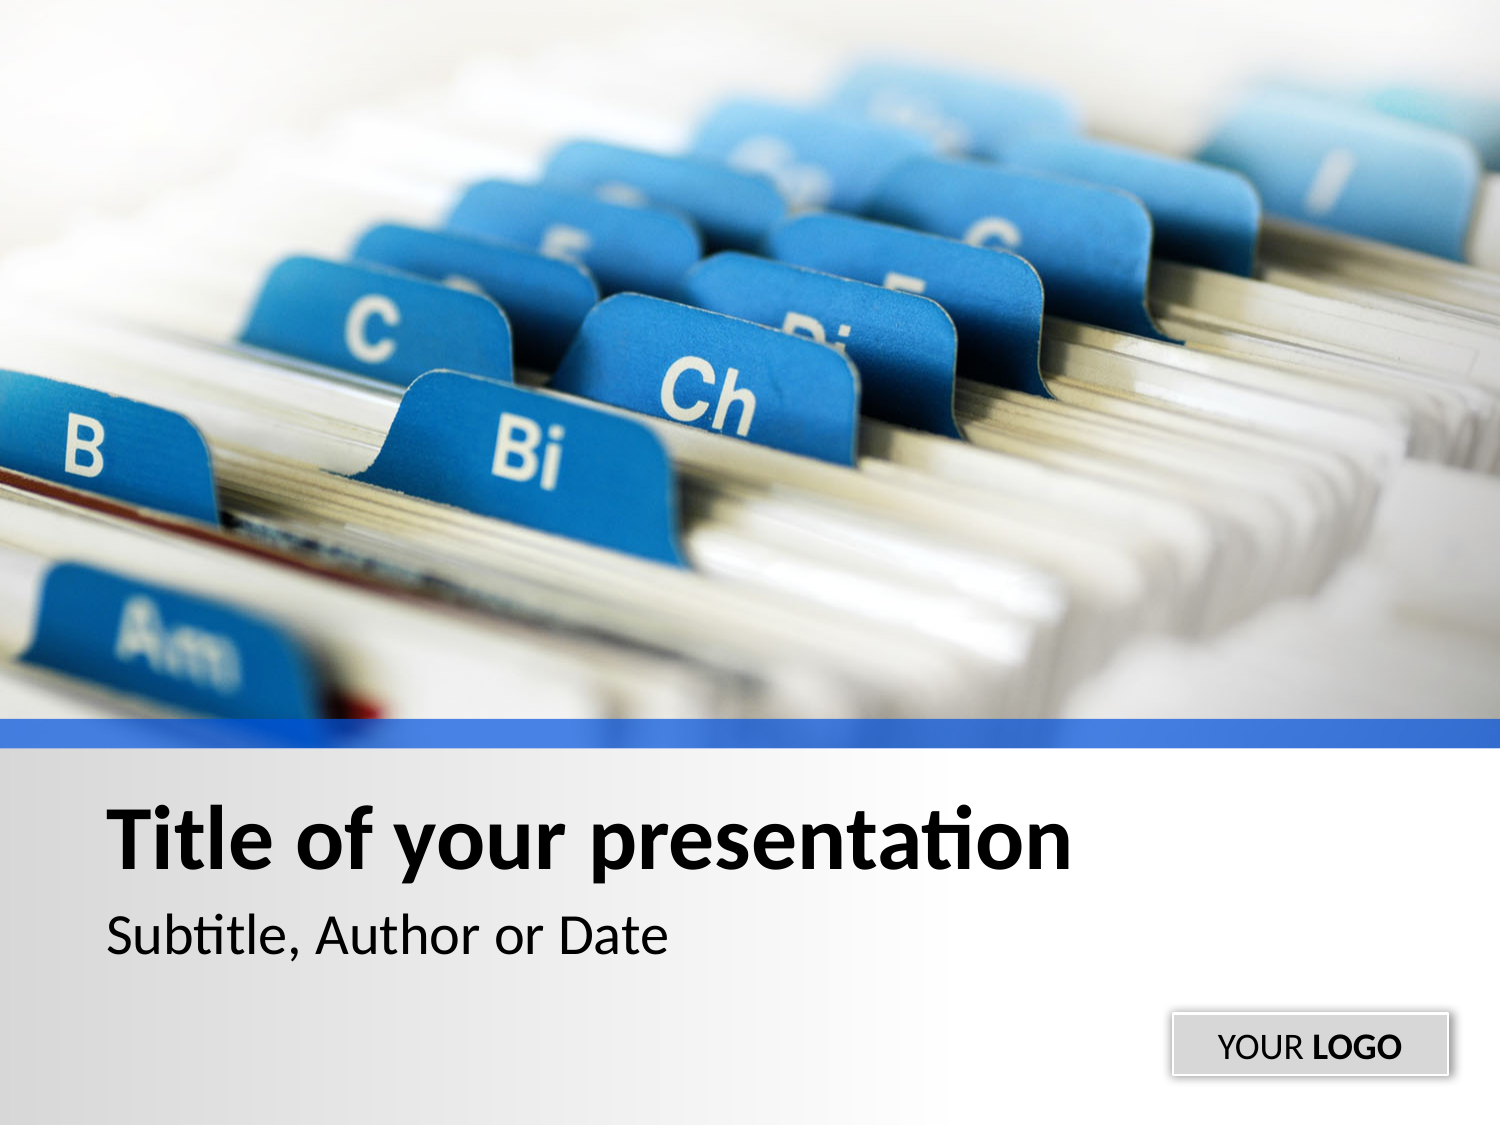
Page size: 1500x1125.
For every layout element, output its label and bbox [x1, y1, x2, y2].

text_box [0, 0, 1500, 1125]
